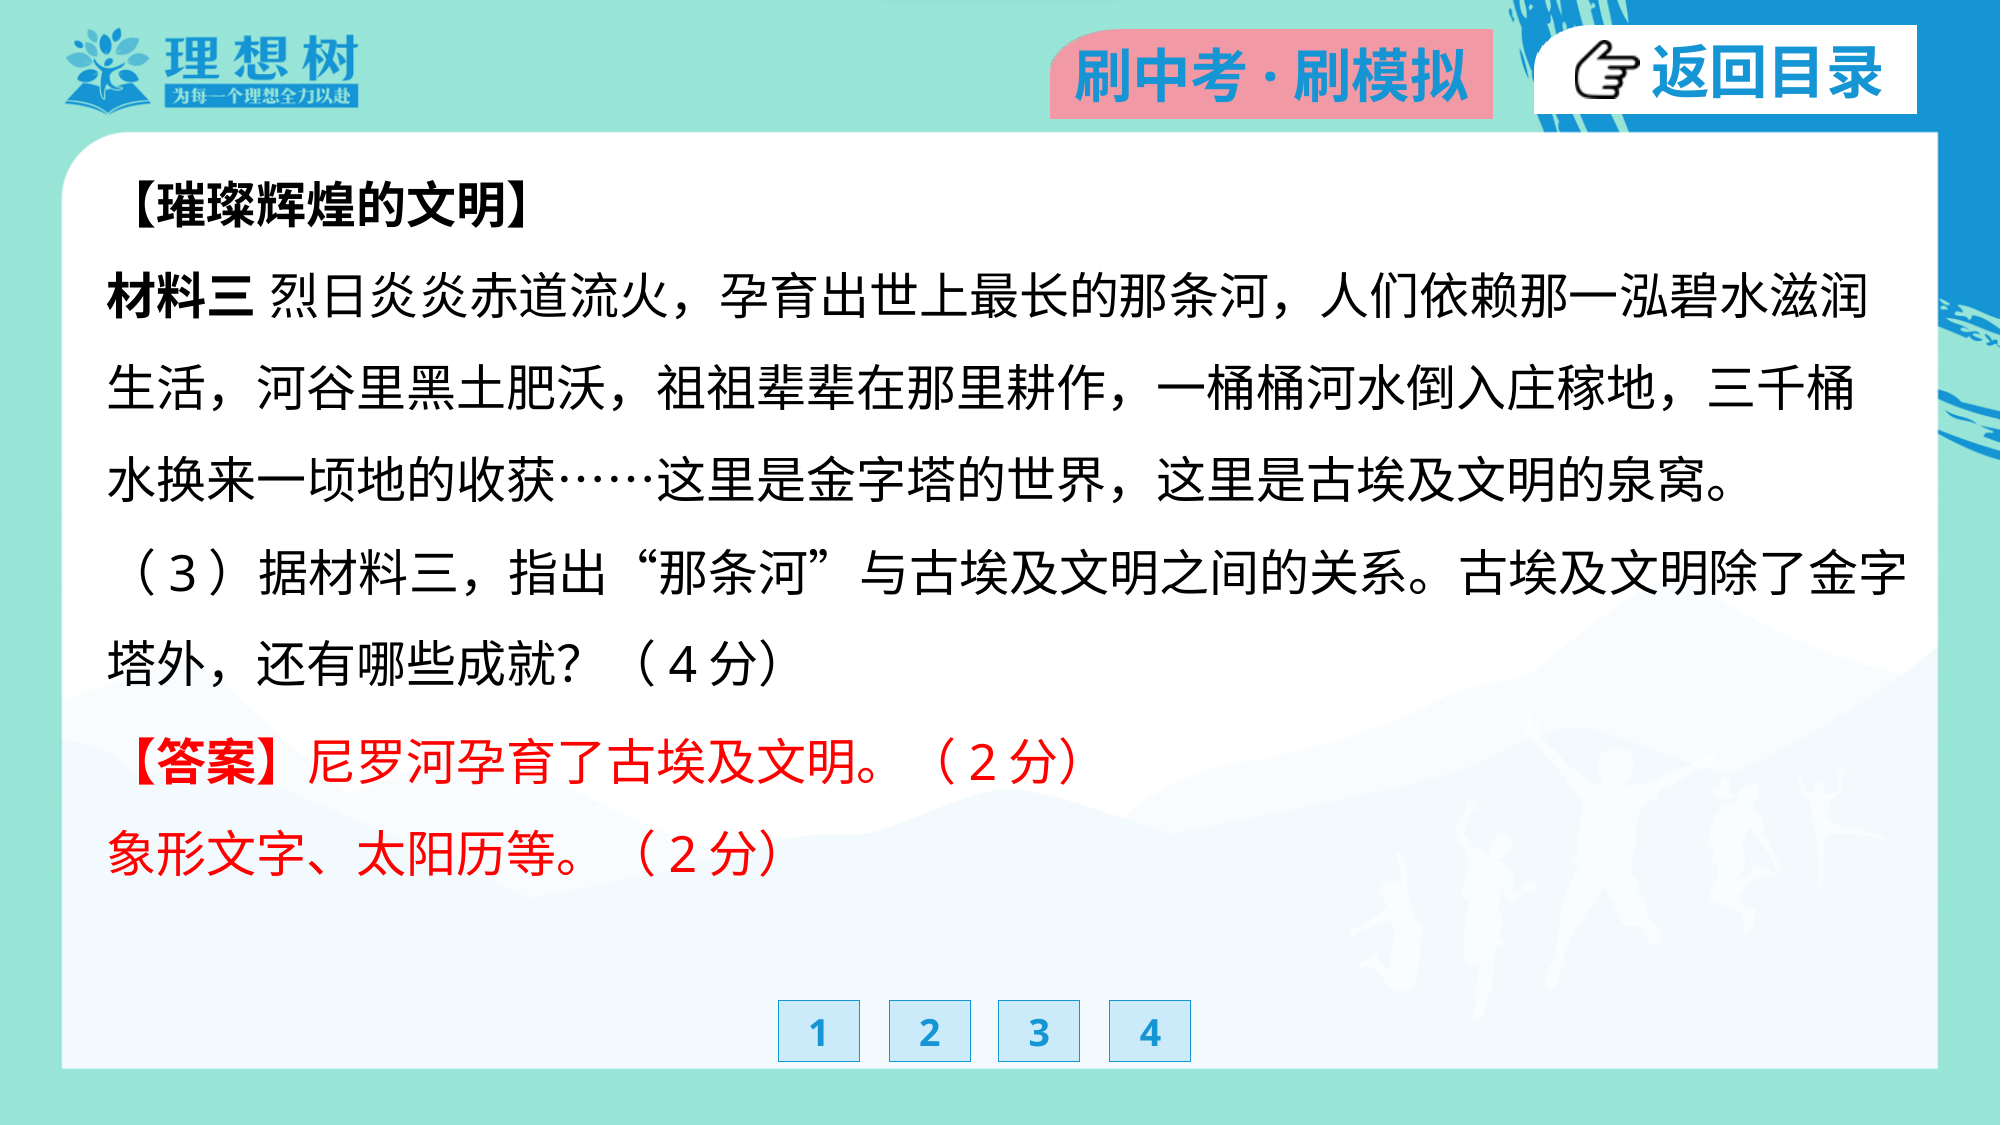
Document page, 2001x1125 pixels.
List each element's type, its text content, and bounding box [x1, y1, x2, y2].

text_box （3）据材料三，指出“那条河”与古埃及文明之间的关系。古埃及文明除了金字 塔外，还有哪些成就？（4分） [106, 509, 1895, 693]
picture [0, 0, 2000, 1125]
text_box 【答案】尼罗河孕育了古埃及文明。（2分） 象形文字、太阳历等。（2分） [106, 699, 1895, 883]
text_box 【璀璨辉煌的文明】 材料三 烈日炎炎赤道流火，孕育出世上最长的那条河，人们依赖那一泓碧水滋润 生活，河谷里黑土肥沃，祖祖辈辈在那里耕作，一桶桶河水倒入庄稼地，三千桶 水换来一顷地的收获……这里是金字塔的世界，这里是古埃及文明的泉窝。 [106, 141, 1895, 509]
